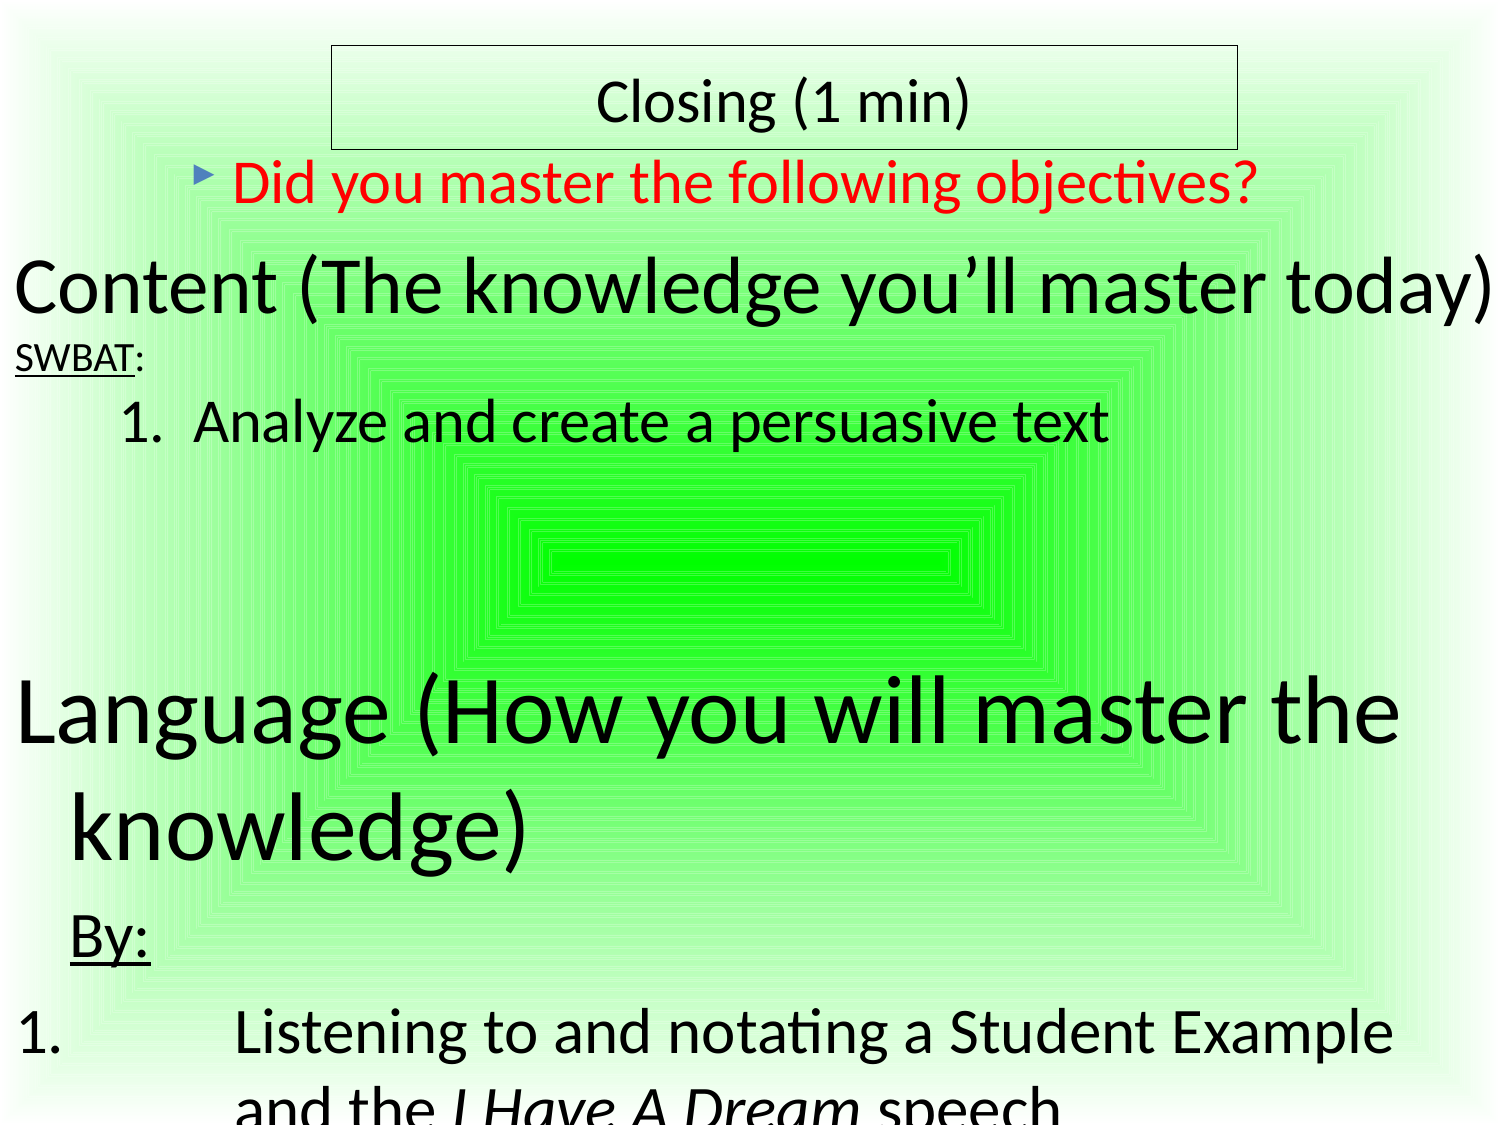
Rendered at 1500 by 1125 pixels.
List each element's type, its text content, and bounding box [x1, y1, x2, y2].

title Closing (1 min) [331, 45, 1238, 134]
list Language (How you will master the knowledge) By: Listening to and notating a Student Example and the I Have A Dream speech [0, 587, 1500, 1125]
text_box Did you master the following objectives? [0, 134, 1434, 224]
text_box Content (The knowledge you’ll master today) SWBAT: Analyze and create a persuasive text [0, 224, 1500, 463]
